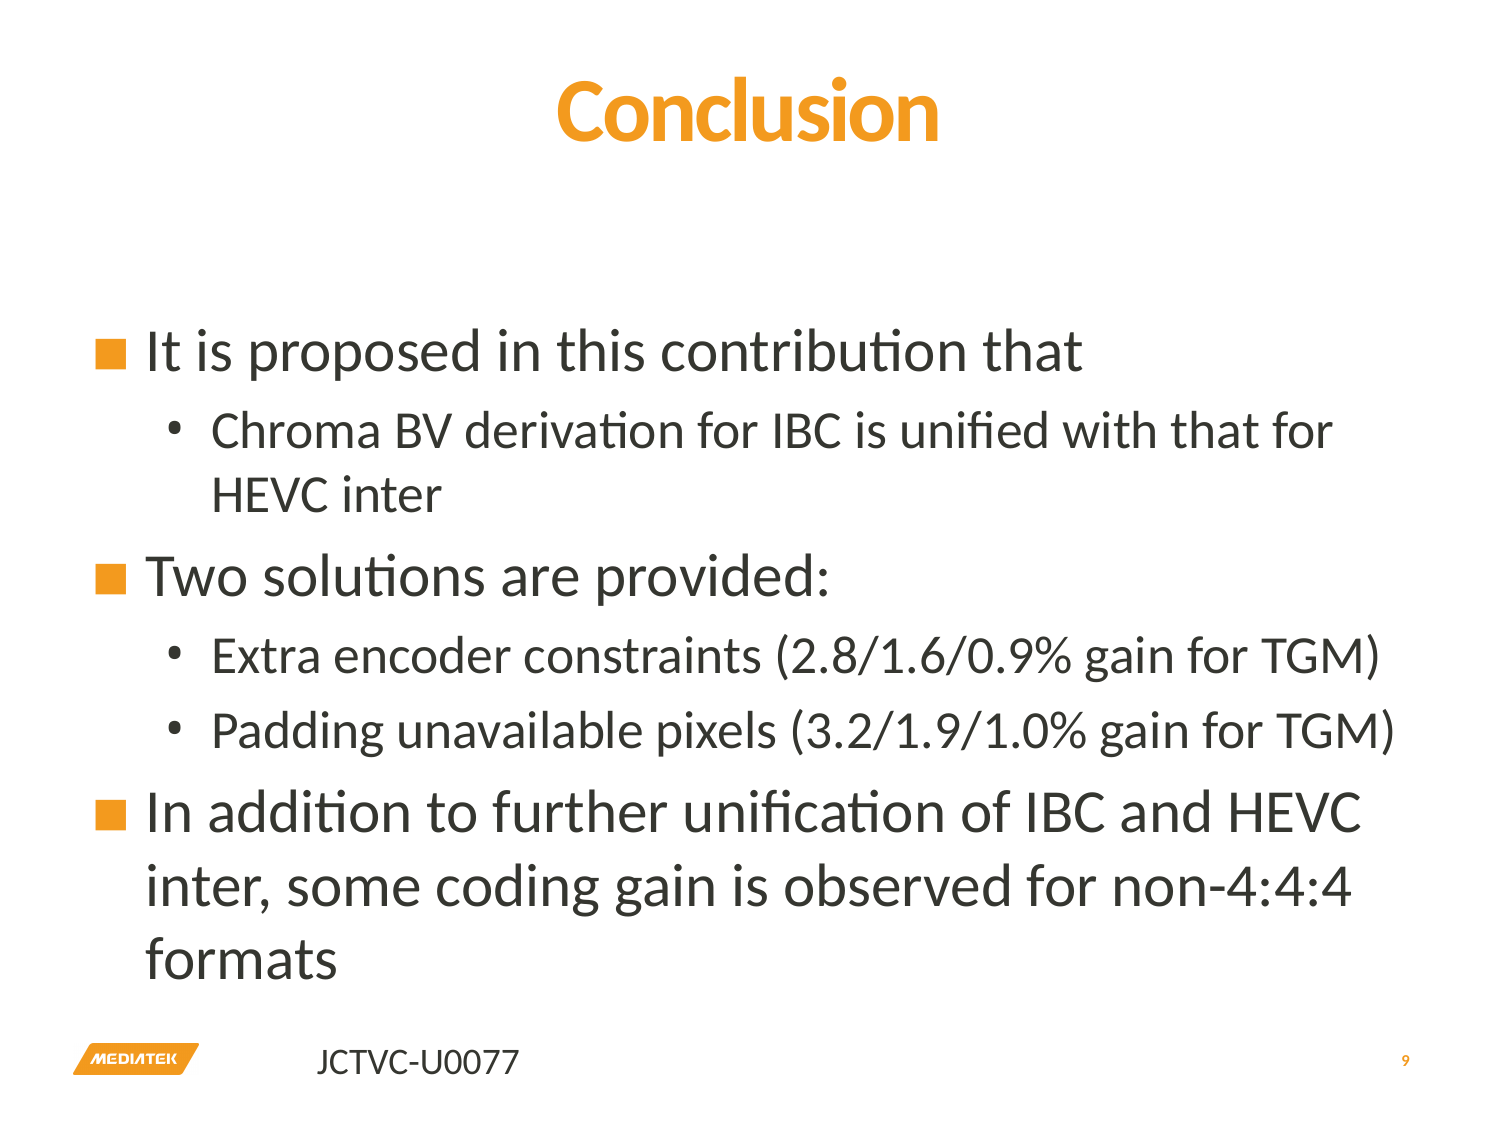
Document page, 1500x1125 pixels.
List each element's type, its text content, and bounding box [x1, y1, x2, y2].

list It is proposed in this contribution that Chroma BV derivation for IBC is unified with that for HEVC inter Two solutions are provided: Extra encoder constraints (2.8/1.6/0.9% gain for TGM) Padding unavailable pixels (3.2/1.9/1.0% gain for TGM) In addition to further unification of IBC and HEVC inter, some coding gain is observed for non-4:4:4 formats [75, 302, 1466, 1014]
picture [73, 1043, 199, 1075]
title Conclusion [75, 70, 1425, 257]
slide_number 9 [1251, 1029, 1425, 1090]
